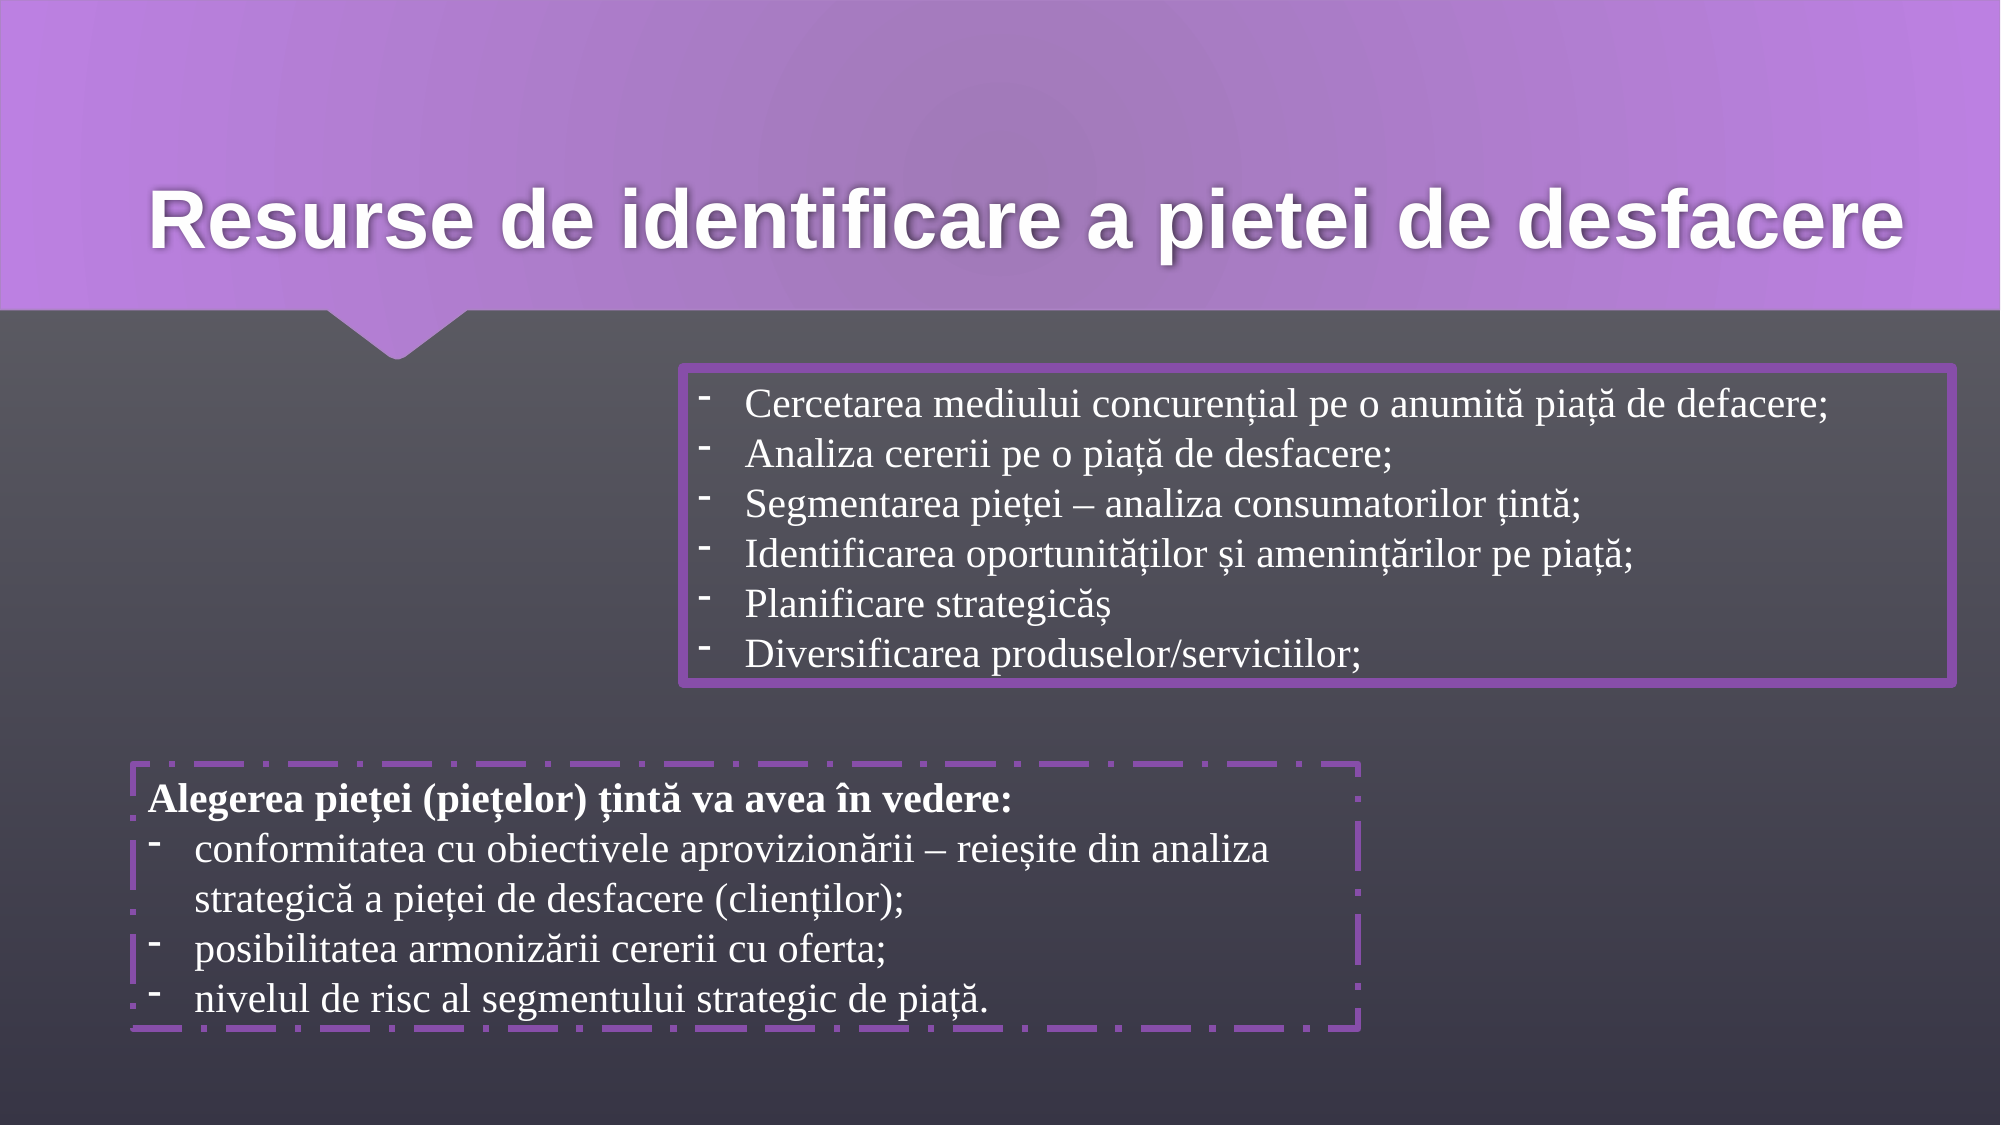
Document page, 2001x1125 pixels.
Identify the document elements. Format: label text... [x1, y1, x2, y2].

text_box Cercetarea mediului concurențial pe o anumită piață de defacere; Analiza cererii pe o piață de desfacere; Segmentarea pieței – analiza consumatorilor țintă; Identificarea oportunităților și amenințărilor pe piață; Planificare strategicăș Diversificarea produselor/serviciilor; [683, 368, 1953, 683]
text_box Alegerea pieței (piețelor) țintă va avea în vedere: conformitatea cu obiectivele aprovizionării – reieșite din analiza strategică a pieței de desfacere (clienților); posibilitatea armonizării cererii cu oferta; nivelul de risc al segmentului strategic de piață. [132, 763, 1359, 1029]
title Resurse de identificare a pietei de desfacere [132, 73, 1953, 273]
